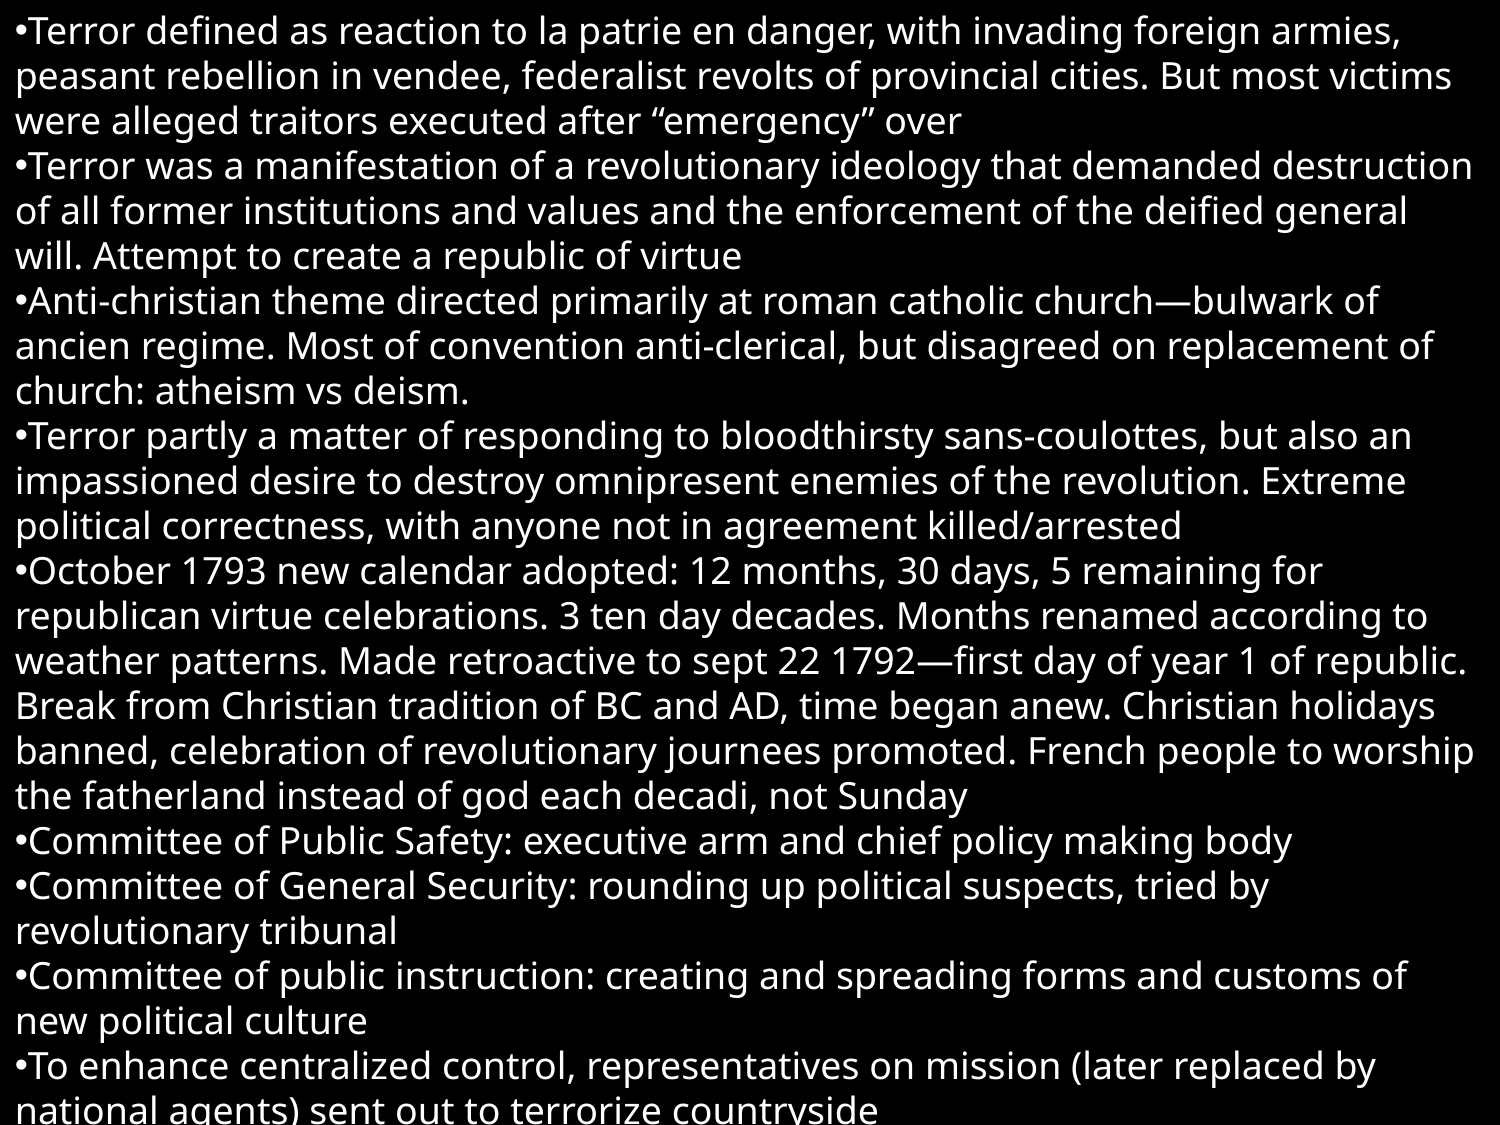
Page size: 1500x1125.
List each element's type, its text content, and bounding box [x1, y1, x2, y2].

text_box Terror defined as reaction to la patrie en danger, with invading foreign armies, peasant rebellion in vendee, federalist revolts of provincial cities. But most victims were alleged traitors executed after “emergency” over Terror was a manifestation of a revolutionary ideology that demanded destruction of all former institutions and values and the enforcement of the deified general will. Attempt to create a republic of virtue Anti-christian theme directed primarily at roman catholic church—bulwark of ancien regime. Most of convention anti-clerical, but disagreed on replacement of church: atheism vs deism. Terror partly a matter of responding to bloodthirsty sans-coulottes, but also an impassioned desire to destroy omnipresent enemies of the revolution. Extreme political correctness, with anyone not in agreement killed/arrested October 1793 new calendar adopted: 12 months, 30 days, 5 remaining for republican virtue celebrations. 3 ten day decades. Months renamed according to weather patterns. Made retroactive to sept 22 1792—first day of year 1 of republic. Break from Christian tradition of BC and AD, time began anew. Christian holidays banned, celebration of revolutionary journees promoted. French people to worship the fatherland instead of god each decadi, not Sunday Committee of Public Safety: executive arm and chief policy making body Committee of General Security: rounding up political suspects, tried by revolutionary tribunal Committee of public instruction: creating and spreading forms and customs of new political culture To enhance centralized control, representatives on mission (later replaced by national agents) sent out to terrorize countryside [0, 0, 1500, 1125]
